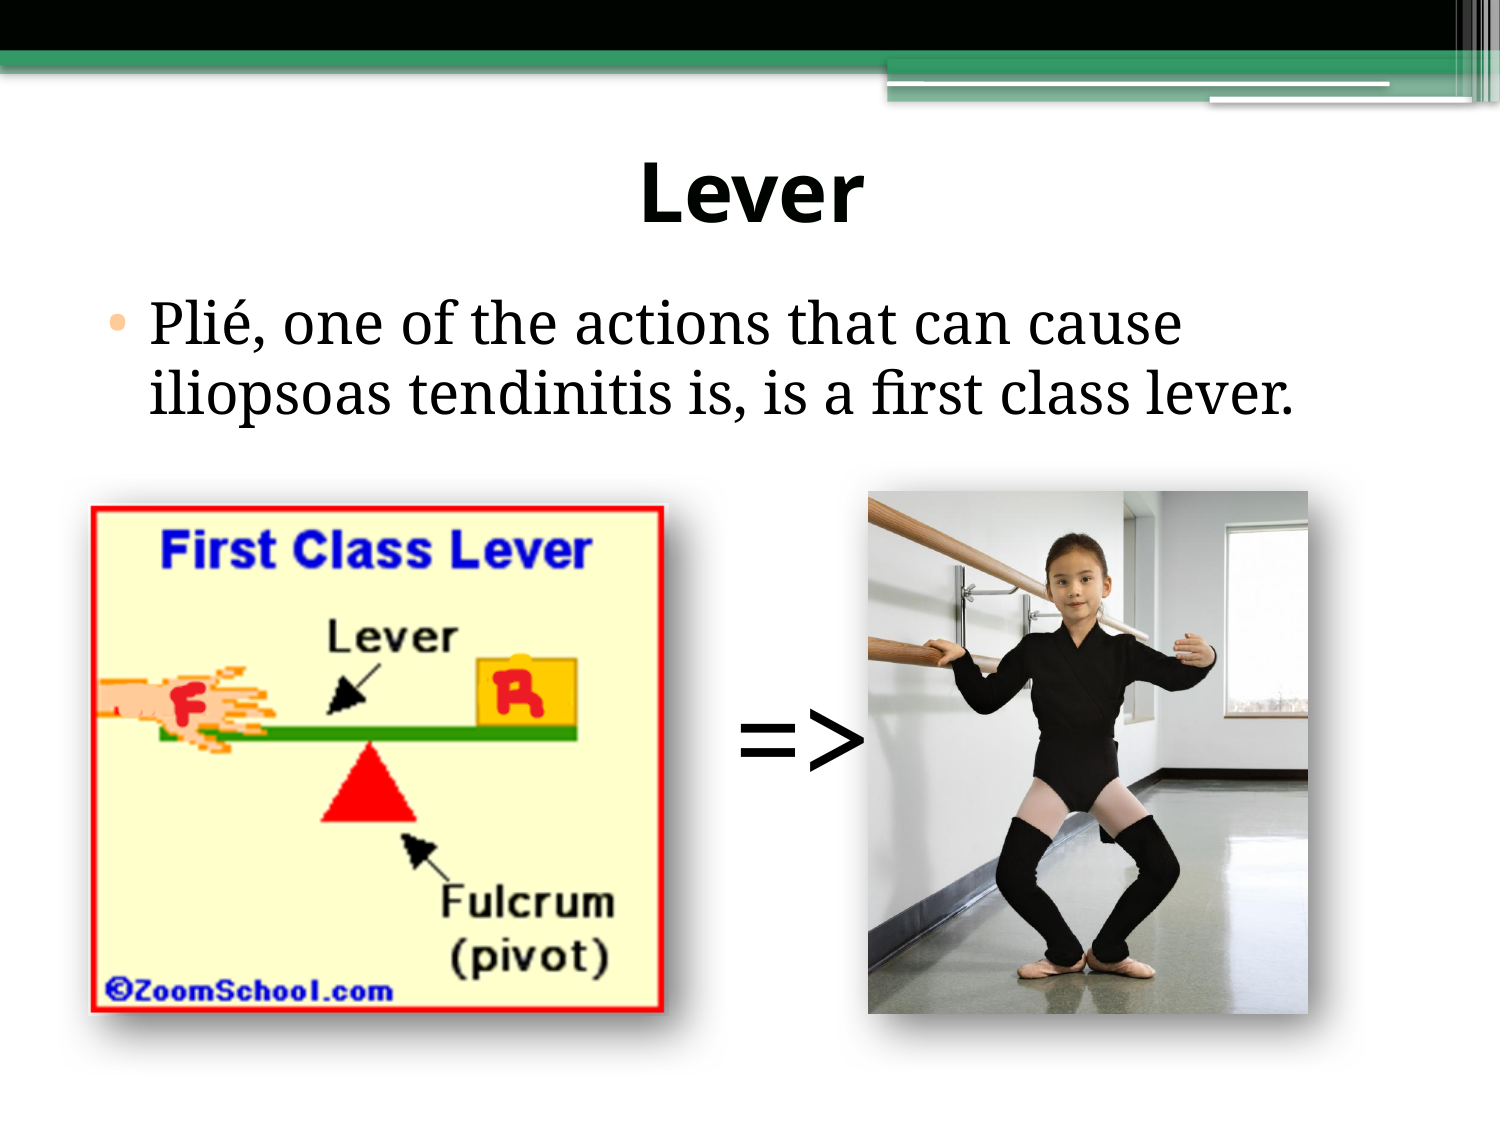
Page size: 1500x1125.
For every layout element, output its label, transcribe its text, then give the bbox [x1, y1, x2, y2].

picture [88, 503, 669, 1017]
title Lever [76, 101, 1427, 277]
picture [867, 491, 1308, 1014]
list Plié, one of the actions that can cause iliopsoas tendinitis is, is a first class lever. => [75, 278, 1425, 1079]
